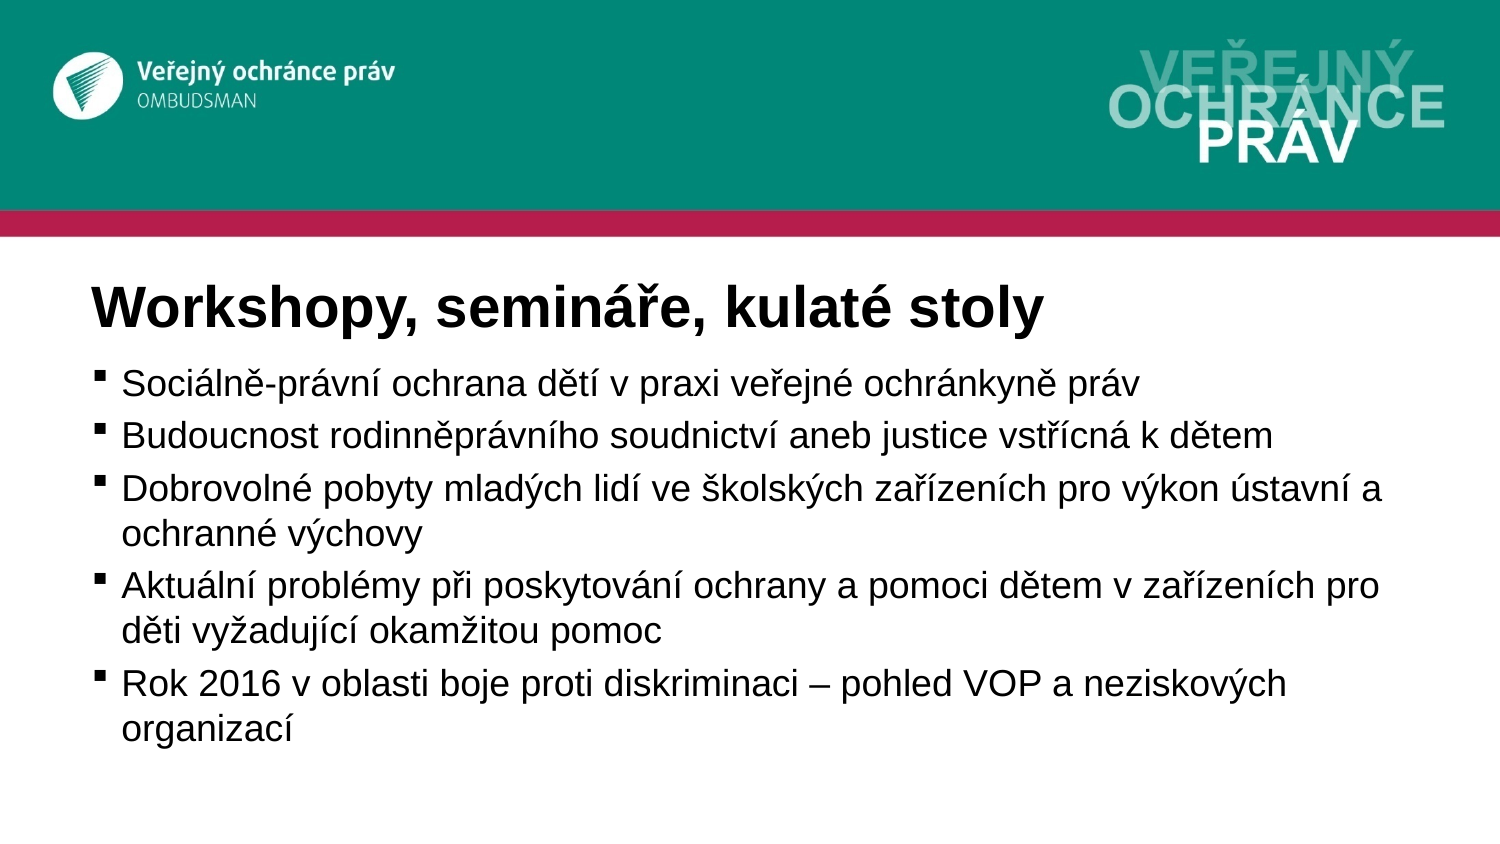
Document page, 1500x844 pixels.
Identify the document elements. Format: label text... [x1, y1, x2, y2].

list Sociálně-právní ochrana dětí v praxi veřejné ochránkyně práv Budoucnost rodinněprávního soudnictví aneb justice vstřícná k dětem Dobrovolné pobyty mladých lidí ve školských zařízeních pro výkon ústavní a ochranné výchovy Aktuální problémy při poskytování ochrany a pomoci dětem v zařízeních pro děti vyžadující okamžitou pomoc Rok 2016 v oblasti boje proti diskriminaci – pohled VOP a neziskových organizací [76, 351, 1424, 777]
picture [0, 0, 1500, 799]
title Workshopy, semináře, kulaté stoly [76, 268, 1427, 340]
